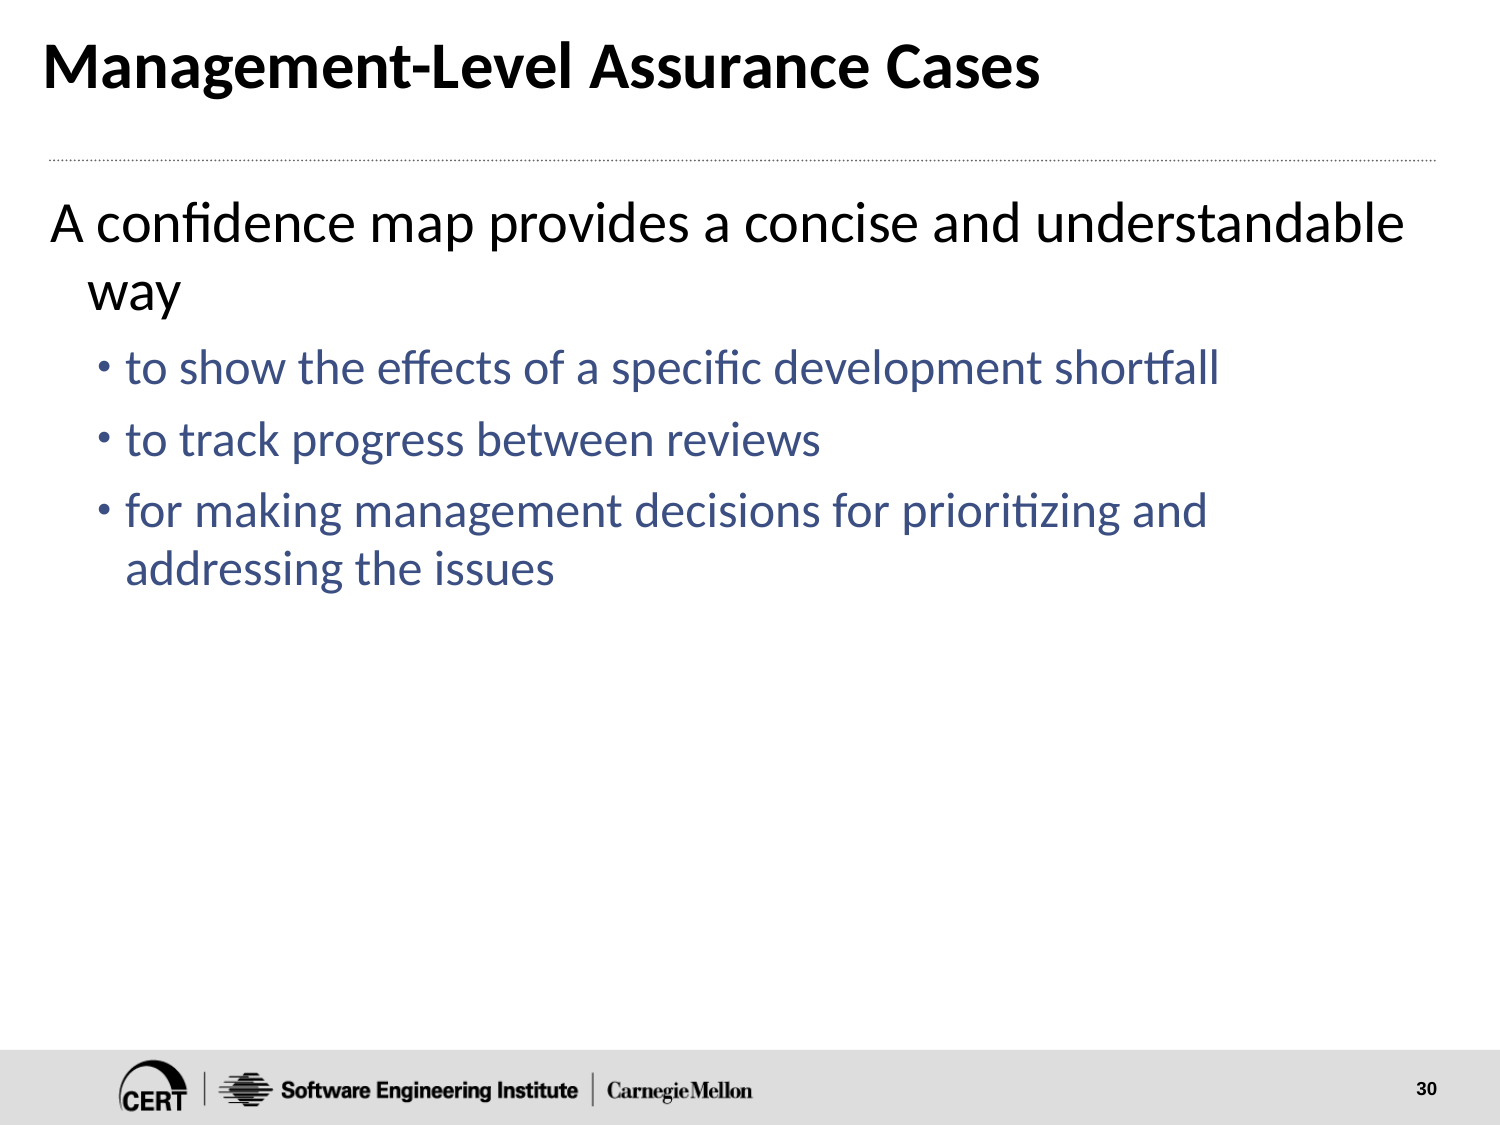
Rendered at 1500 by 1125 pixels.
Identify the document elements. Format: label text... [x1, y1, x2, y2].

picture [102, 1056, 765, 1117]
list A confidence map provides a concise and understandable way to show the effects of a specific development shortfall to track progress between reviews for making management decisions for prioritizing and addressing the issues [49, 187, 1438, 1001]
title Management-Level Assurance Cases [42, 37, 1434, 155]
